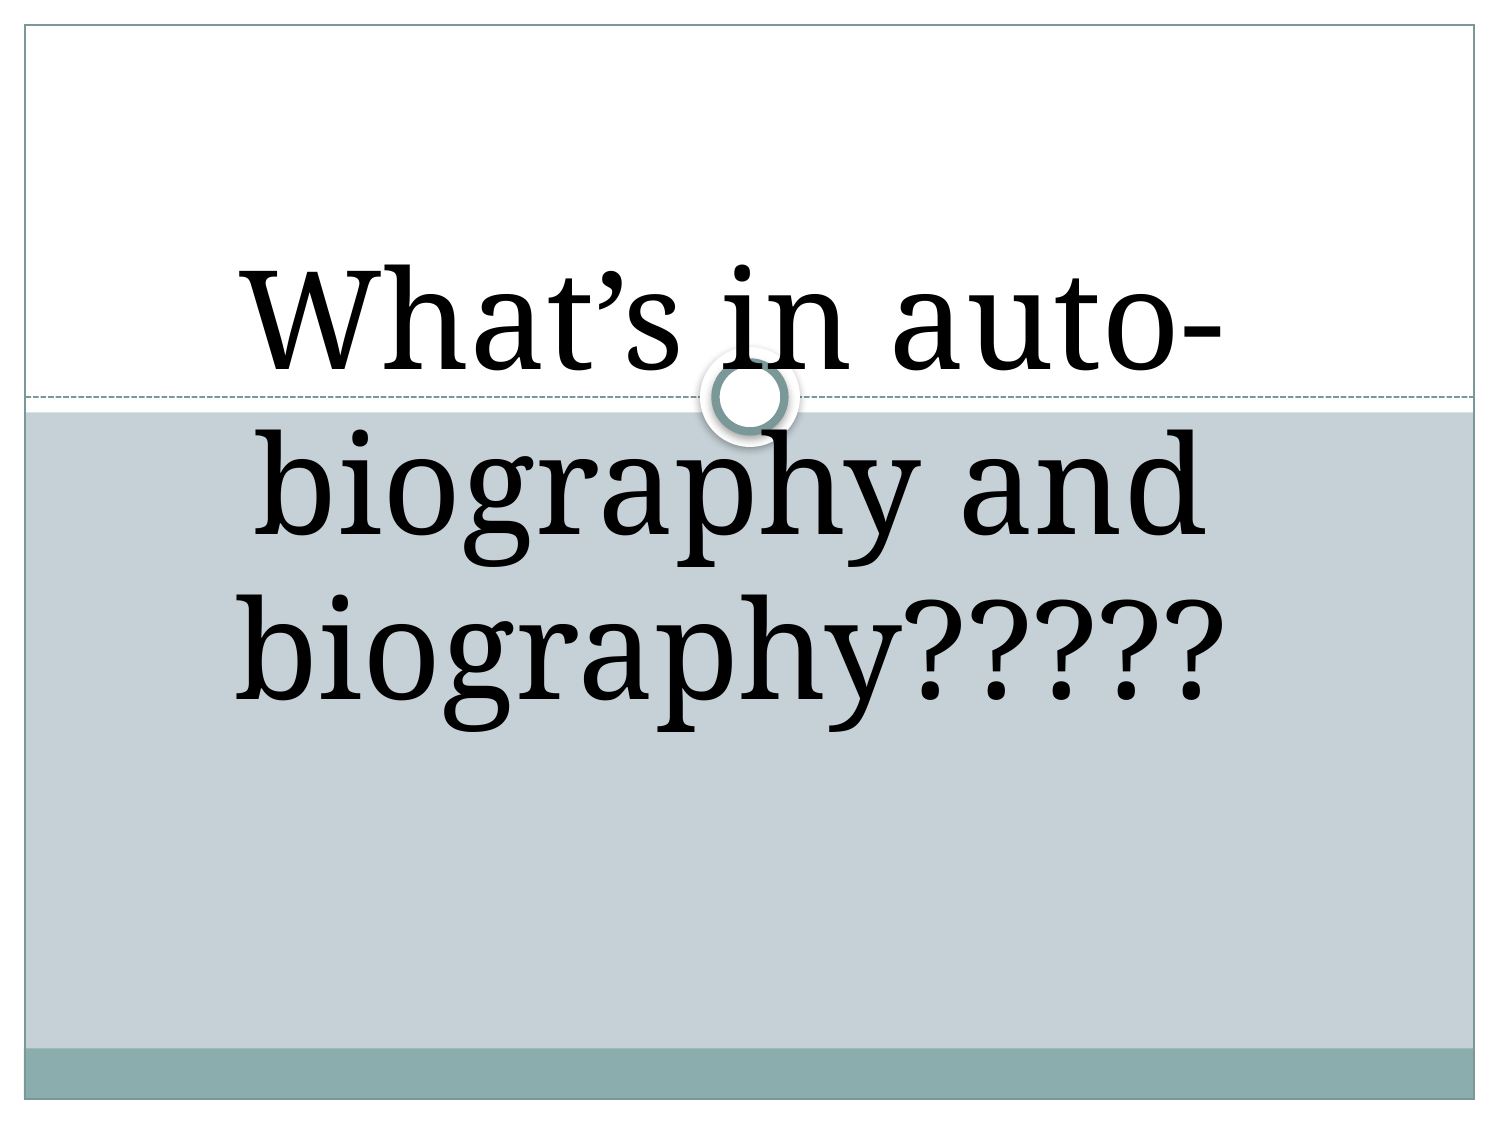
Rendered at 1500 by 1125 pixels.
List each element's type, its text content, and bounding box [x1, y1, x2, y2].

text_box What’s in auto-biography and biography????? [150, 224, 1313, 735]
